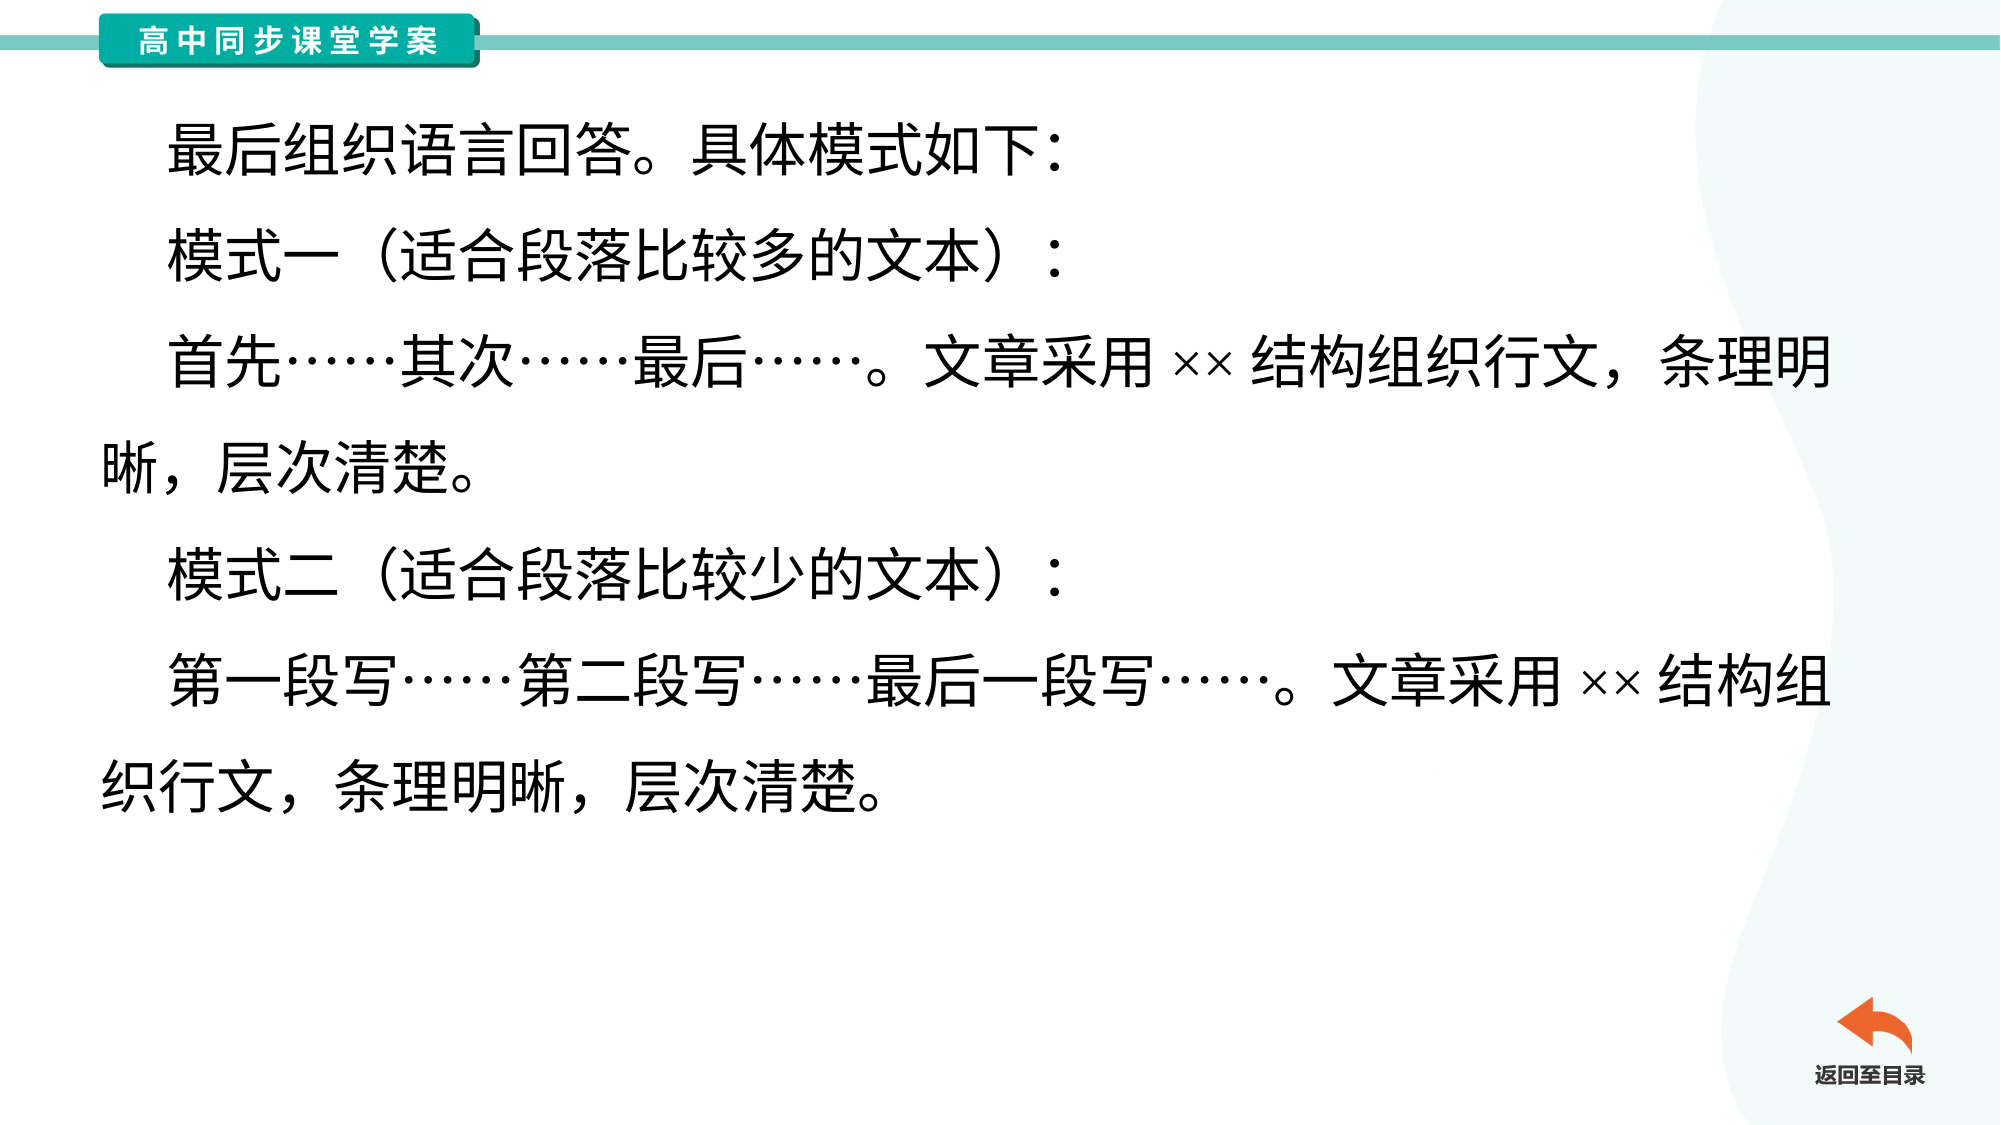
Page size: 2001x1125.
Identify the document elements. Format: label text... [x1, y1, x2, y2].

text_box 最后组织语言回答。具体模式如下： 模式一（适合段落比较多的文本）： 首先……其次……最后……。文章采用××结构组织行文，条理明 晰，层次清楚。 模式二（适合段落比较少的文本）： 第一段写……第二段写……最后一段写……。文章采用××结构组 织行文，条理明晰，层次清楚。 [100, 76, 1899, 821]
picture [0, 0, 2000, 1125]
